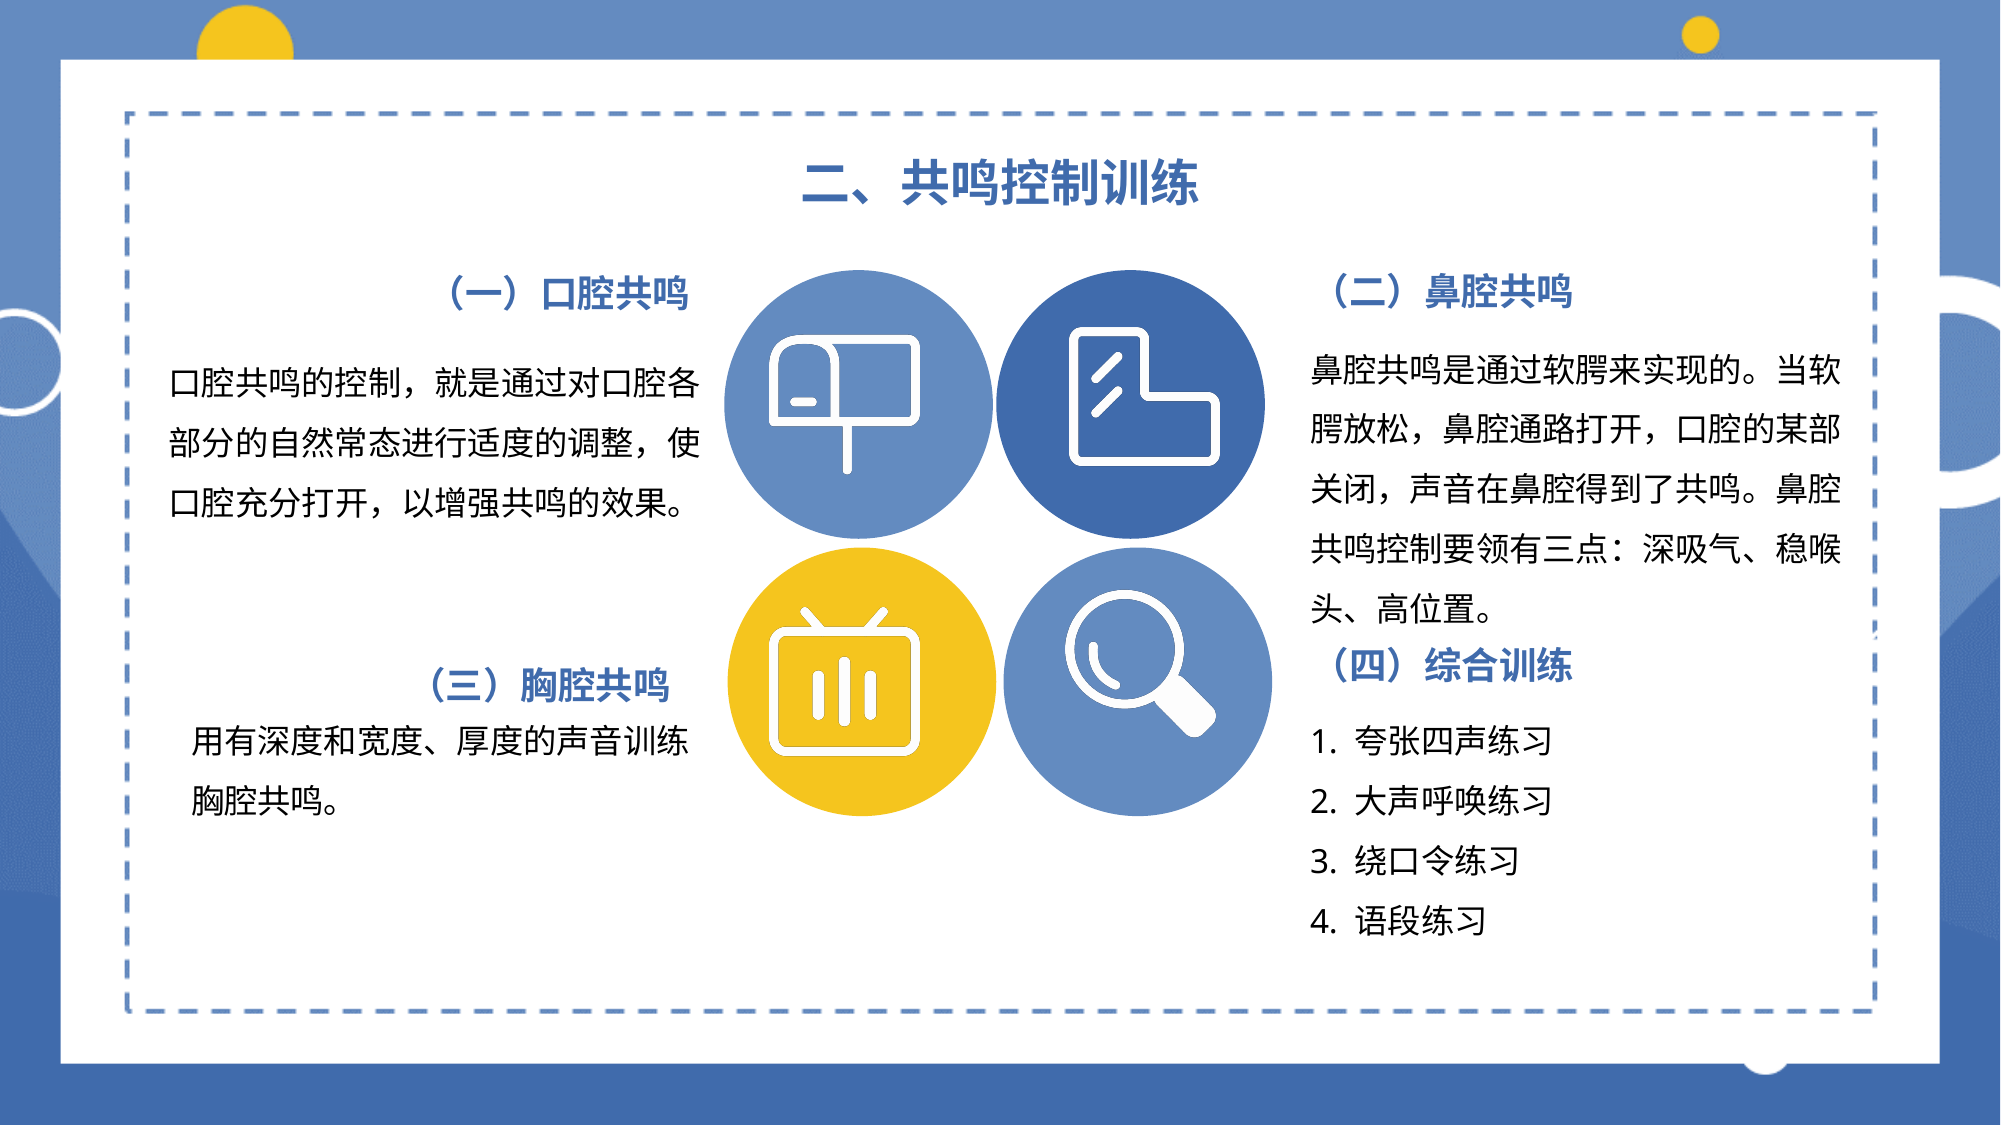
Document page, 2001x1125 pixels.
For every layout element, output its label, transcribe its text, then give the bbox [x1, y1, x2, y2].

text_box （四）综合训练 [1295, 635, 1590, 693]
text_box 鼻腔共鸣是通过软腭来实现的。当软腭放松，鼻腔通路打开，口腔的某部关闭，声音在鼻腔得到了共鸣。鼻腔共鸣控制要领有三点：深吸气、稳喉头、高位置。 [1295, 321, 1865, 635]
text_box （三）胸腔共鸣 [391, 654, 686, 693]
text_box [728, 270, 993, 539]
text_box 1. 夸张四声练习 2. 大声呼唤练习 3. 绕口令练习 4. 语段练习 [1295, 693, 1855, 948]
text_box [996, 270, 1265, 539]
text_box 二、共鸣控制训练 [785, 144, 1215, 220]
text_box （二）鼻腔共鸣 [1295, 260, 1590, 321]
picture [0, 0, 2001, 1125]
text_box [727, 547, 997, 817]
text_box 口腔共鸣的控制，就是通过对口腔各部分的自然常态进行适度的调整，使口腔充分打开，以增强共鸣的效果。 [154, 334, 728, 536]
text_box （一）口腔共鸣 [410, 262, 705, 323]
text_box [1003, 547, 1273, 817]
text_box 用有深度和宽度、厚度的声音训练胸腔共鸣。 [176, 693, 719, 828]
